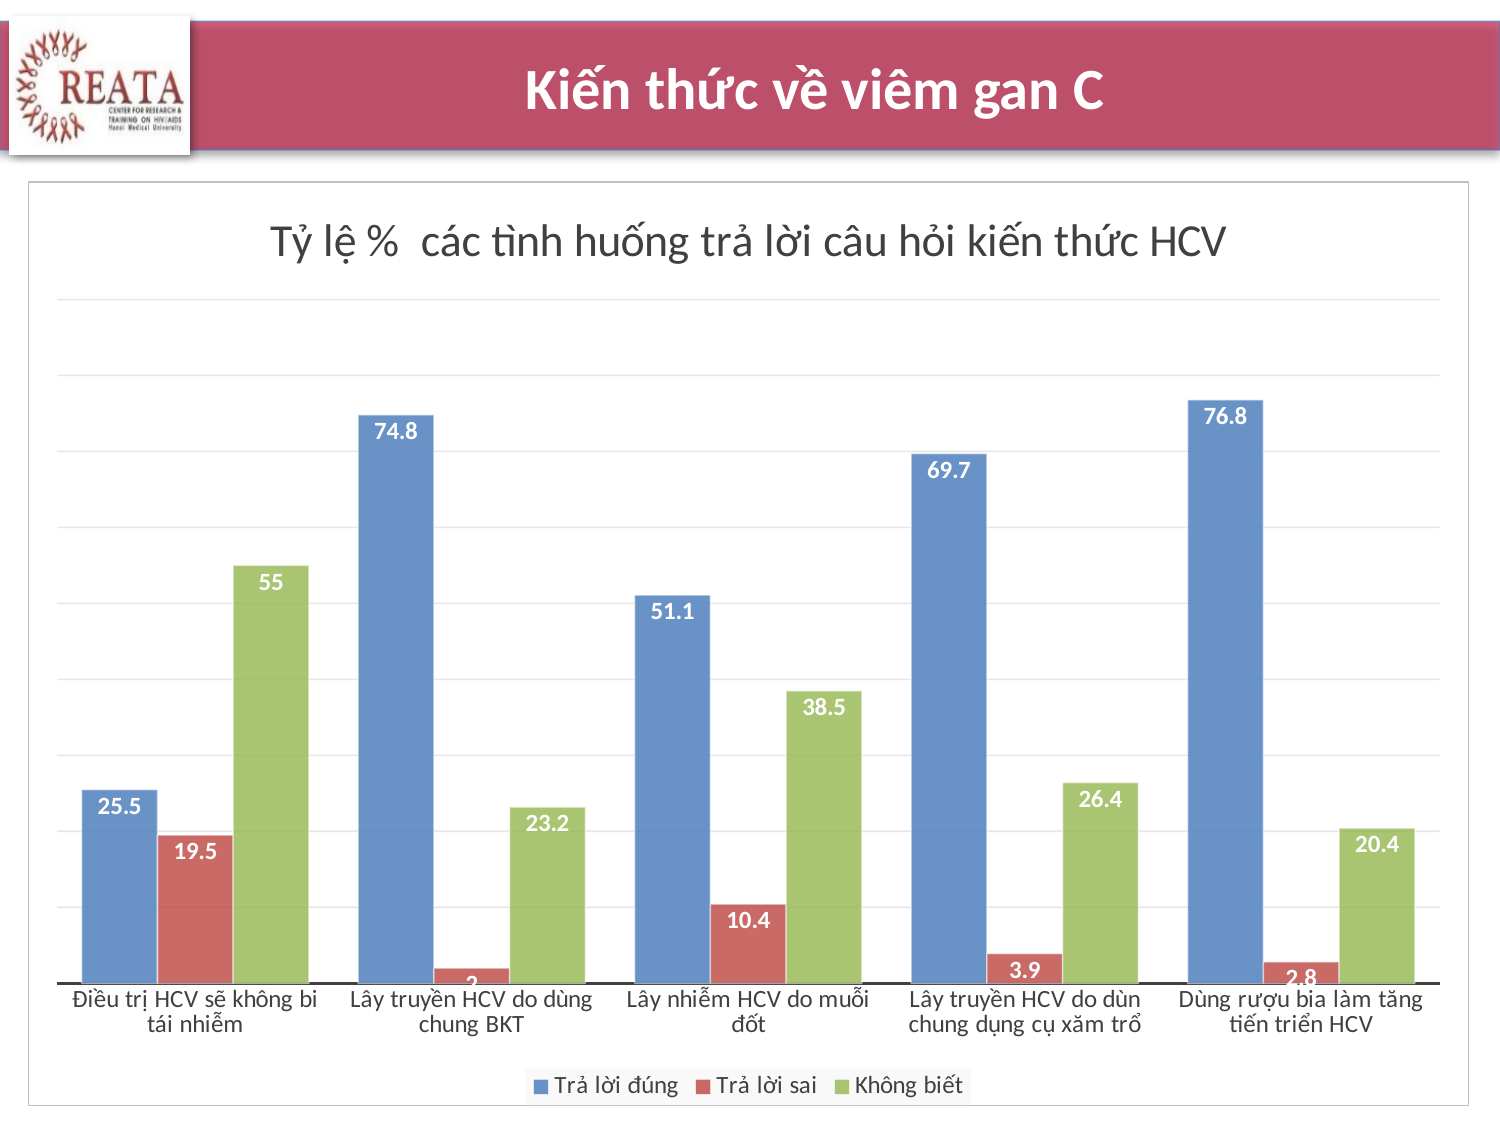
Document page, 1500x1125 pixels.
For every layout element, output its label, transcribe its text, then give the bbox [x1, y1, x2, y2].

picture [9, 16, 190, 155]
title Kiến thức về viêm gan C [204, 37, 1425, 135]
chart [27, 180, 1470, 1107]
